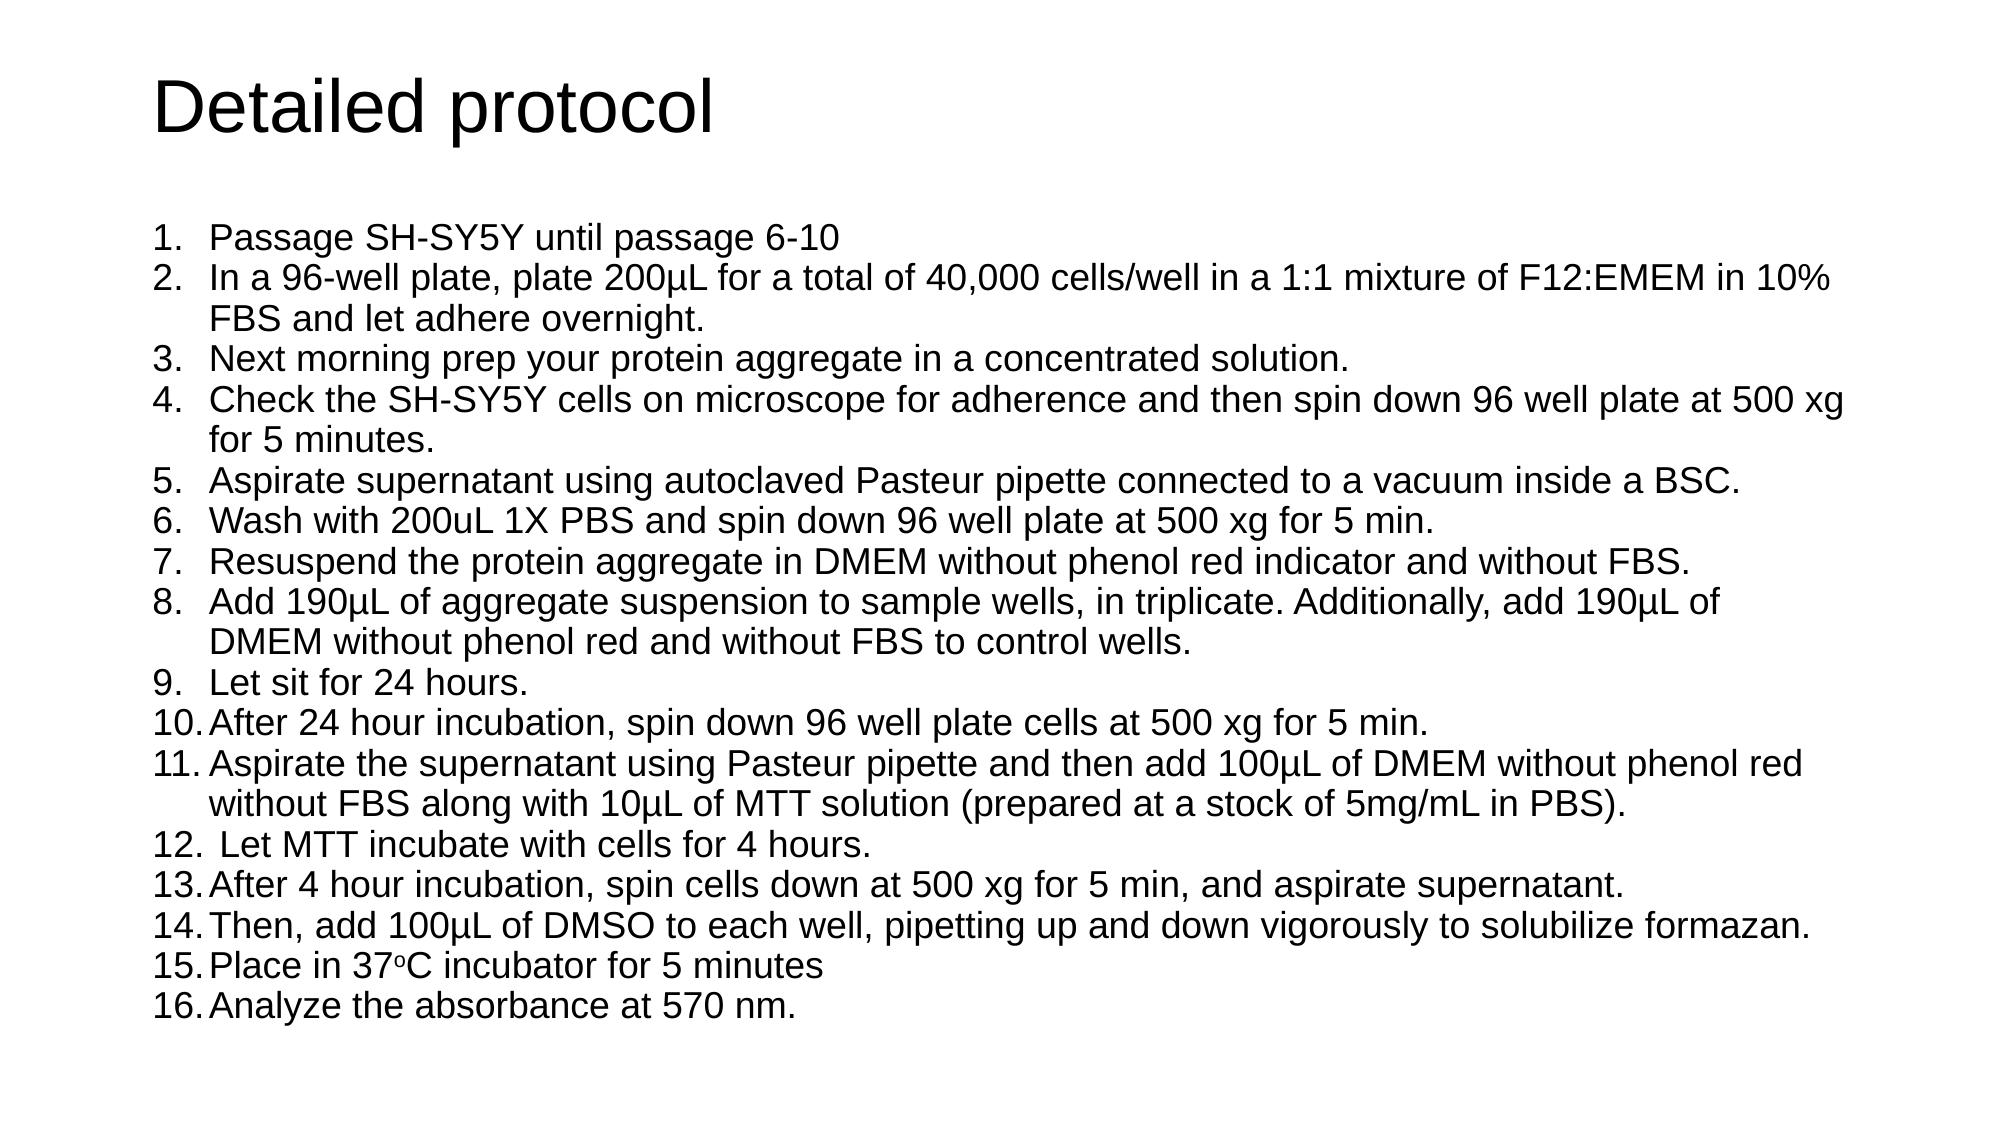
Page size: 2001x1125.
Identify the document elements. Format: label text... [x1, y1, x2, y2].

list Passage SH-SY5Y until passage 6-10 In a 96-well plate, plate 200µL for a total of 40,000 cells/well in a 1:1 mixture of F12:EMEM in 10% FBS and let adhere overnight. Next morning prep your protein aggregate in a concentrated solution. Check the SH-SY5Y cells on microscope for adherence and then spin down 96 well plate at 500 xg for 5 minutes. Aspirate supernatant using autoclaved Pasteur pipette connected to a vacuum inside a BSC. Wash with 200uL 1X PBS and spin down 96 well plate at 500 xg for 5 min. Resuspend the protein aggregate in DMEM without phenol red indicator and without FBS. Add 190µL of aggregate suspension to sample wells, in triplicate. Additionally, add 190µL of DMEM without phenol red and without FBS to control wells. Let sit for 24 hours. After 24 hour incubation, spin down 96 well plate cells at 500 xg for 5 min. Aspirate the supernatant using Pasteur pipette and then add 100µL of DMEM without phenol red without FBS along with 10µL of MTT solution (prepared at a stock of 5mg/mL in PBS). Let MTT incubate with cells for 4 hours. After 4 hour incubation, spin cells down at 500 xg for 5 min, and aspirate supernatant. Then, add 100µL of DMSO to each well, pipetting up and down vigorously to solubilize formazan. Place in 37oC incubator for 5 minutes Analyze the absorbance at 570 nm. [137, 210, 1863, 1125]
title Detailed protocol [137, 0, 1863, 210]
